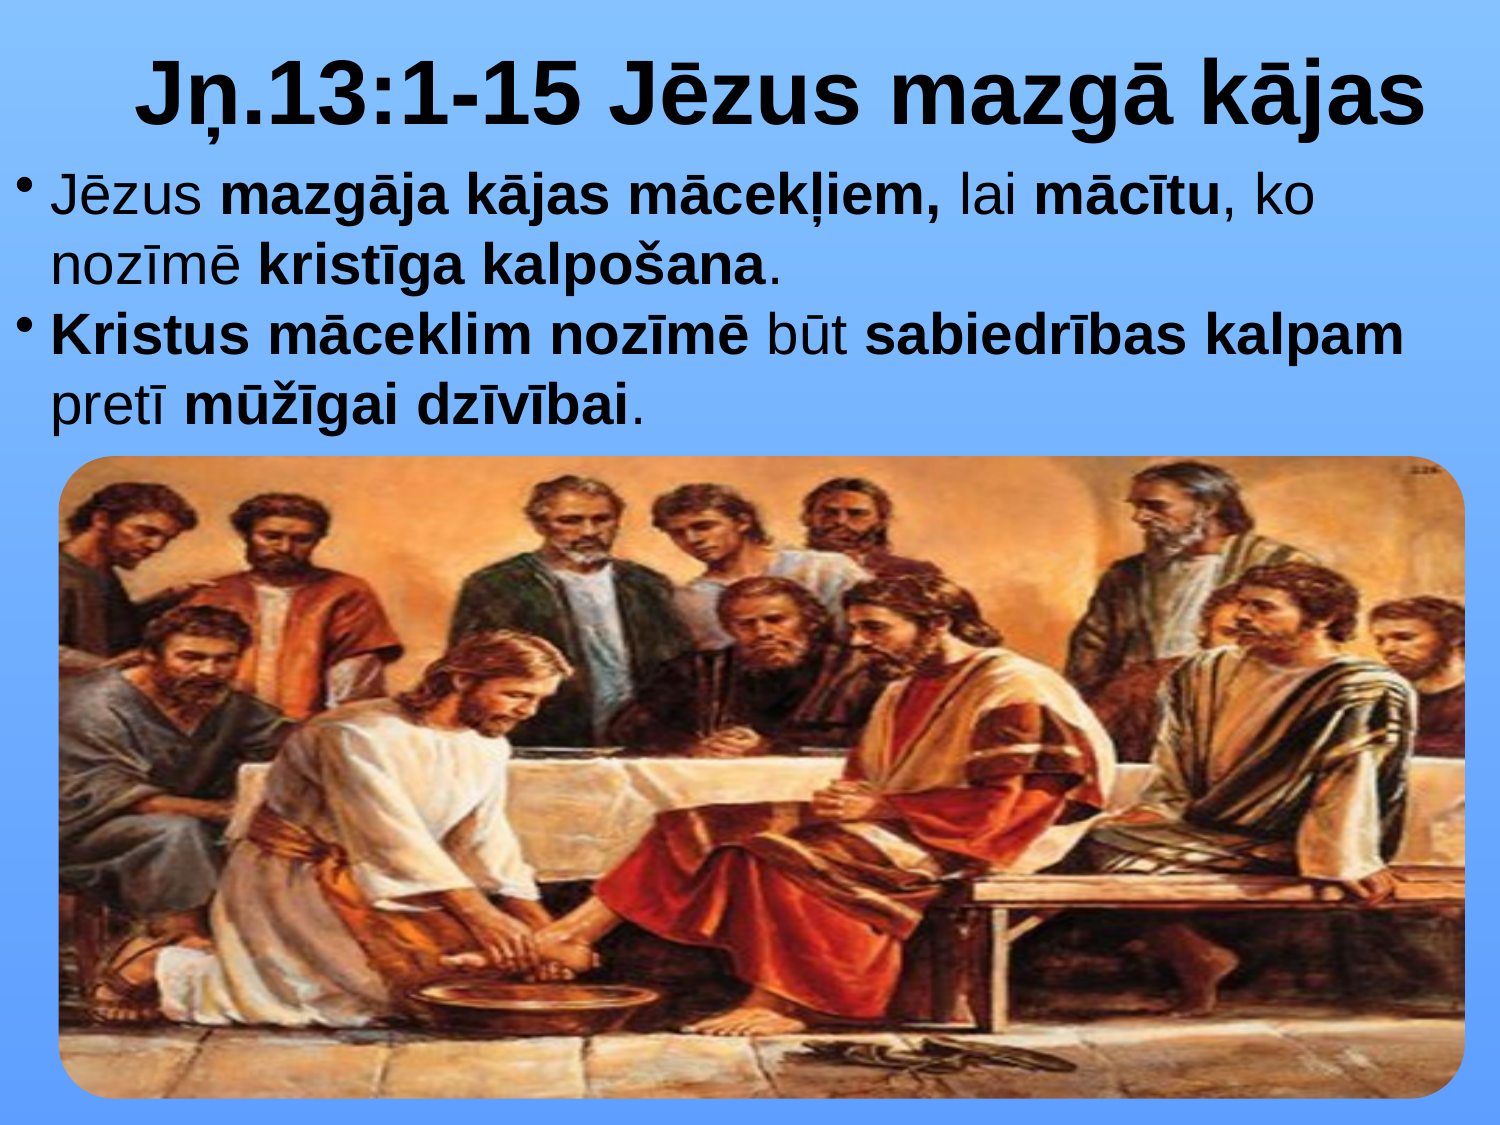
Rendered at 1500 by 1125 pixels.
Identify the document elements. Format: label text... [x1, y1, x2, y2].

text_box Jēzus mazgāja kājas mācekļiem, lai mācītu, ko nozīmē kristīga kalpošana. Kristus māceklim nozīmē būt sabiedrības kalpam pretī mūžīgai dzīvībai. [0, 148, 1500, 444]
title Jņ.13:1-15 Jēzus mazgā kājas [52, 0, 1500, 148]
picture [58, 455, 1466, 1099]
